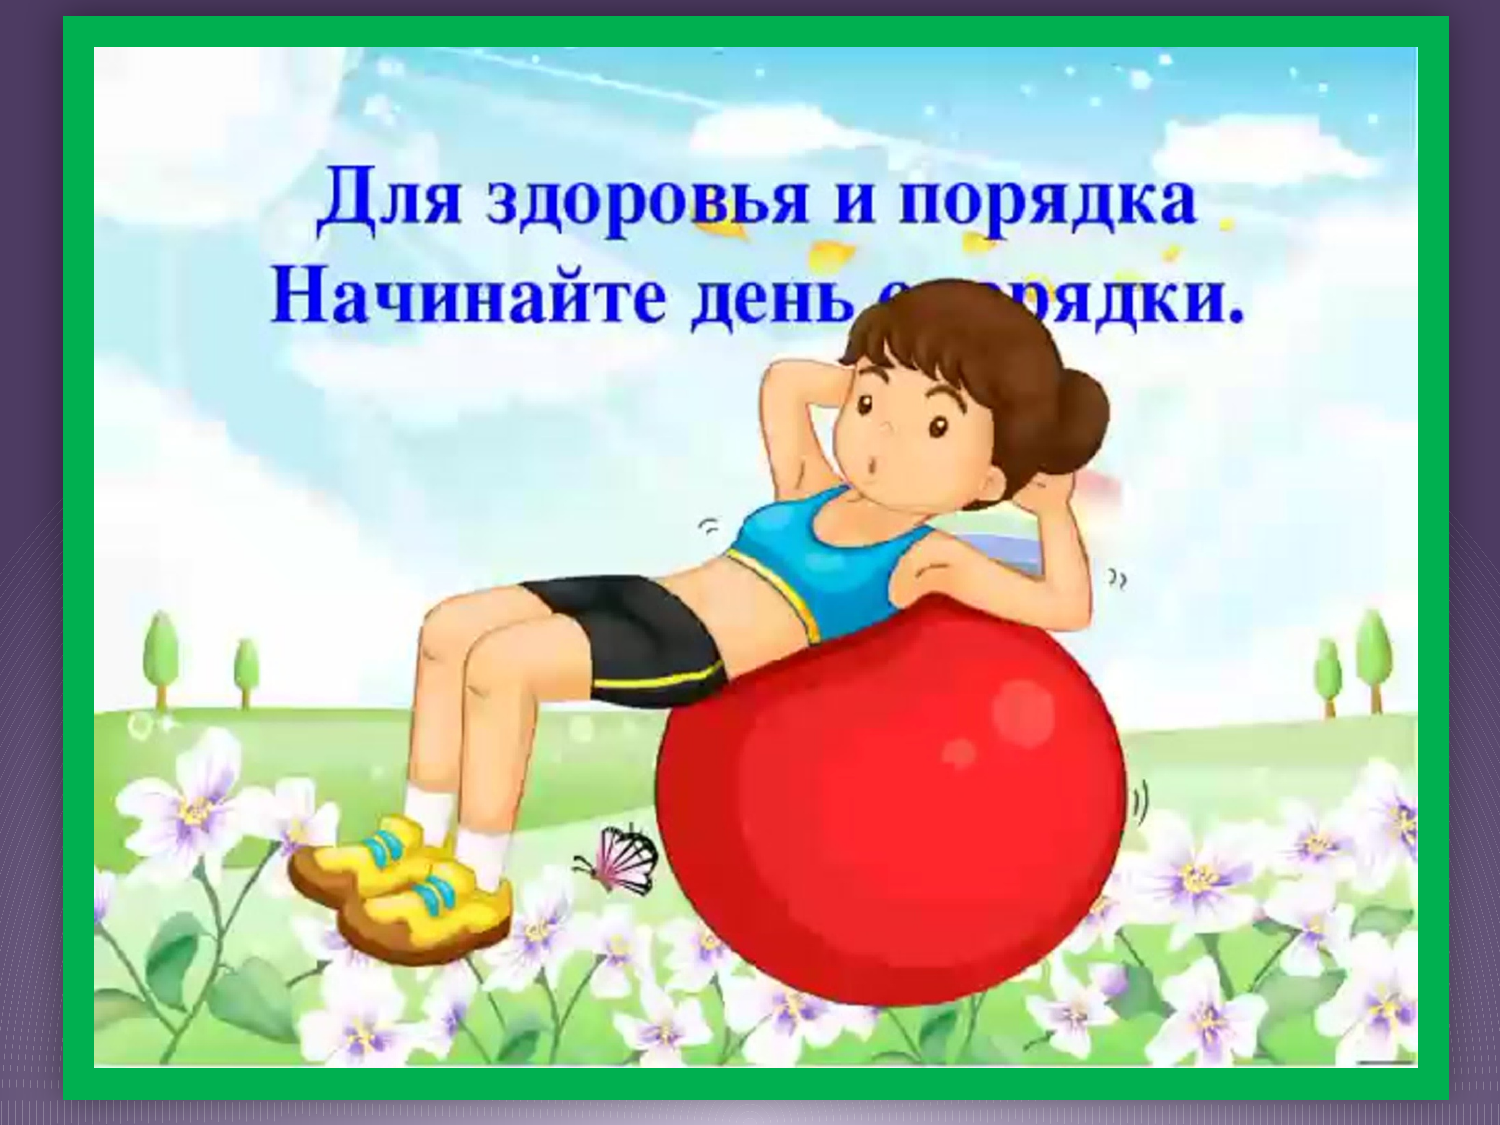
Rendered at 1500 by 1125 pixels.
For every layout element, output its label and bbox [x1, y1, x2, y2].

picture [93, 46, 1419, 1069]
